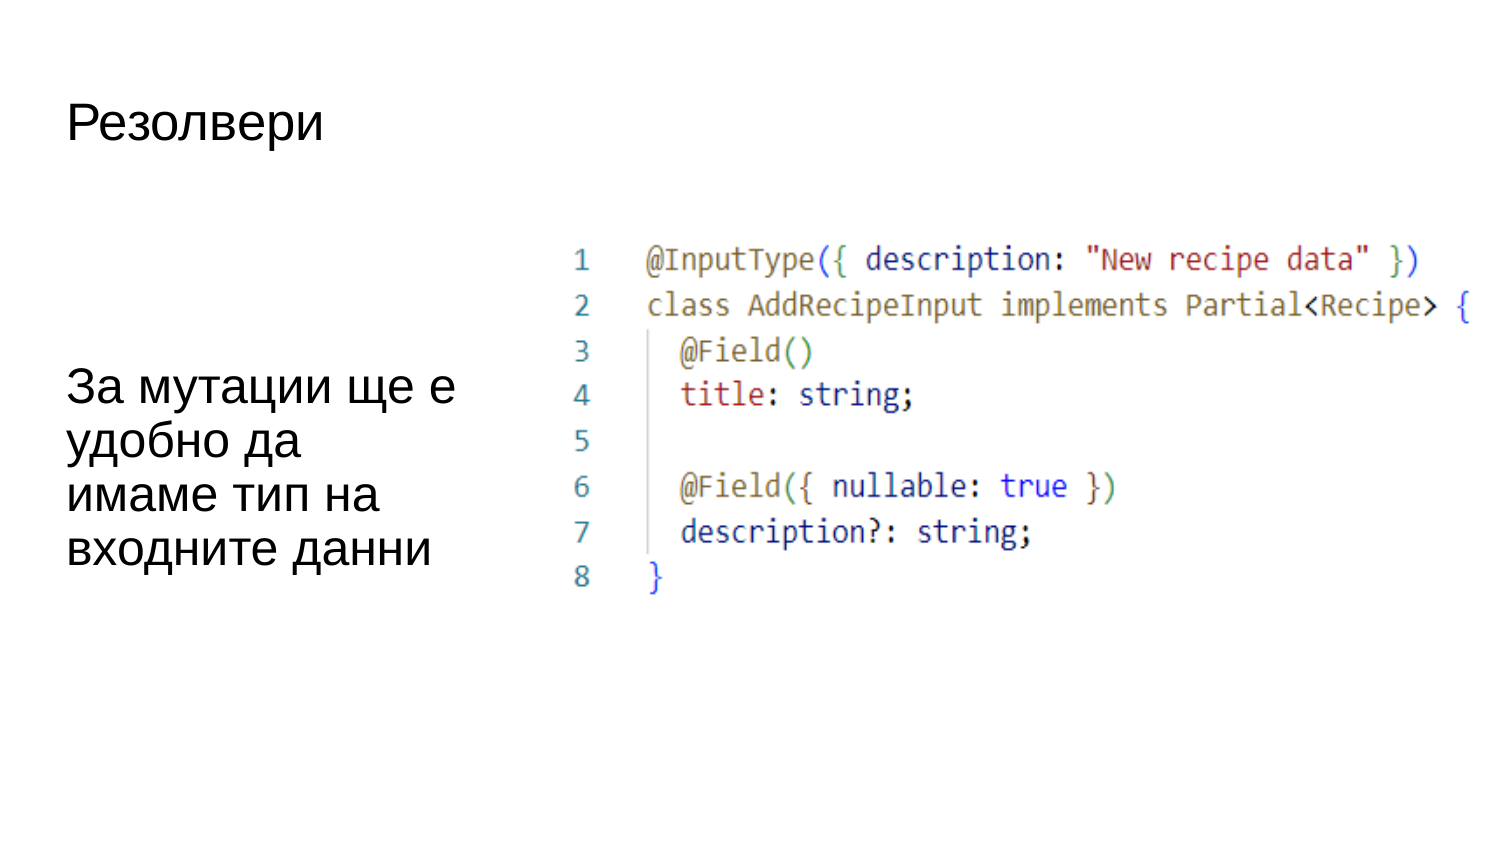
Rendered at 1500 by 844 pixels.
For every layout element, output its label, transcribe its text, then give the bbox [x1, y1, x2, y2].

title Резолвери [51, 72, 419, 167]
list За мутации ще е удобно да имаме тип на входните данни [51, 345, 476, 614]
picture [555, 237, 1490, 606]
